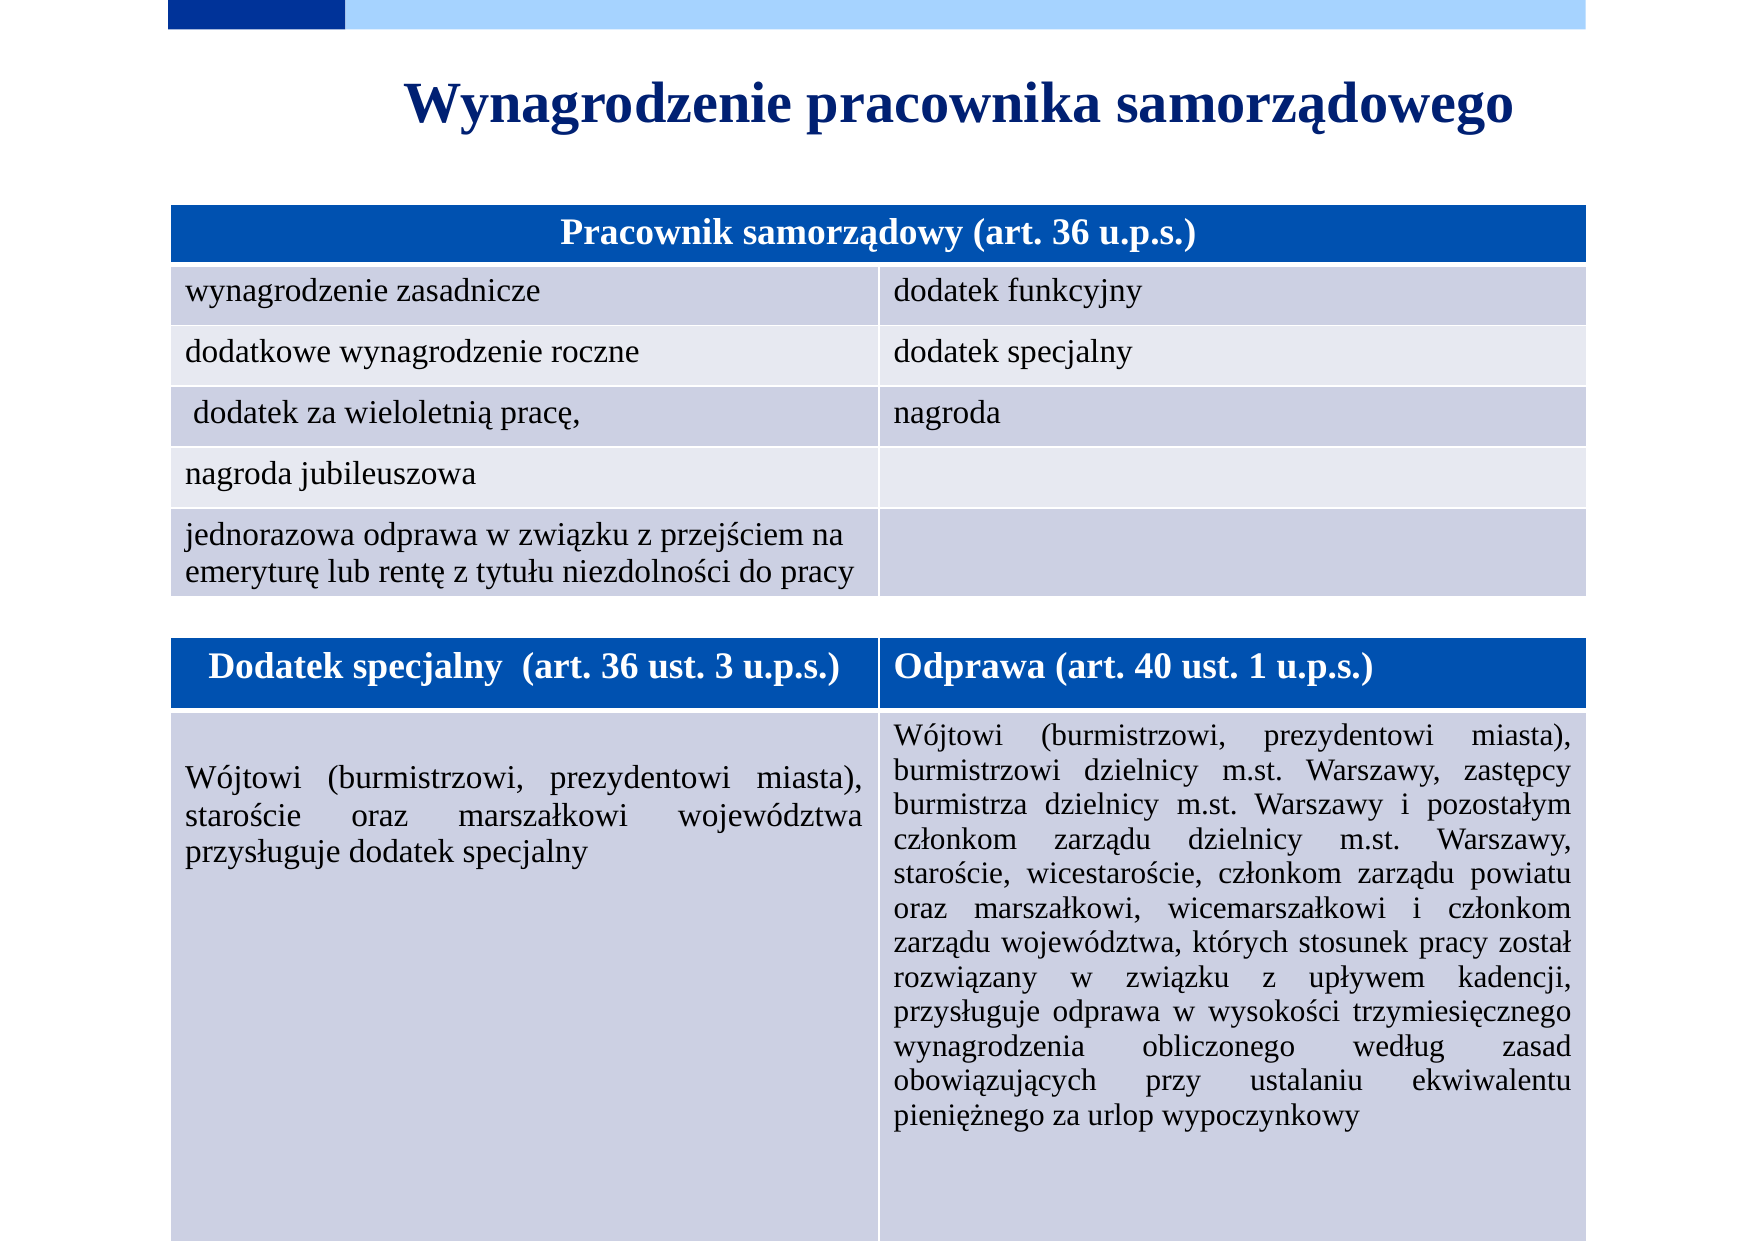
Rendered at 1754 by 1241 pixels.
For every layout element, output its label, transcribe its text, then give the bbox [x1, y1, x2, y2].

table_cell dodatkowe wynagrodzenie roczne [171, 326, 878, 385]
table_cell nagroda jubileuszowa [171, 448, 878, 507]
table_cell wynagrodzenie zasadnicze [171, 267, 878, 325]
table_header Pracownik samorządowy (art. 36 u.p.s.) [171, 205, 1586, 262]
title Wynagrodzenie pracownika samorządowego [250, 59, 1669, 237]
table_cell [880, 448, 1586, 507]
table_header Odprawa (art. 40 ust. 1 u.p.s.) [880, 638, 1586, 708]
table_cell dodatek specjalny [880, 326, 1586, 385]
table_cell dodatek funkcyjny [880, 267, 1586, 325]
table_cell Wójtowi (burmistrzowi, prezydentowi miasta), staroście oraz marszałkowi województwa przysługuje dodatek specjalny [171, 713, 878, 1241]
table_cell Wójtowi (burmistrzowi, prezydentowi miasta), burmistrzowi dzielnicy m.st. Warszawy, zastępcy burmistrza dzielnicy m.st. Warszawy i pozostałym członkom zarządu dzielnicy m.st. Warszawy, staroście, wicestaroście, członkom zarządu powiatu oraz marszałkowi, wicemarszałkowi i członkom zarządu województwa, których stosunek pracy został rozwiązany w związku z upływem kadencji, przysługuje odprawa w wysokości trzymiesięcznego wynagrodzenia obliczonego według zasad obowiązujących przy ustalaniu ekwiwalentu pieniężnego za urlop wypoczynkowy [880, 713, 1586, 1241]
table_cell nagroda [880, 387, 1586, 446]
table_cell jednorazowa odprawa w związku z przejściem na emeryturę lub rentę z tytułu niezdolności do pracy [171, 509, 878, 596]
table_cell [880, 509, 1586, 596]
table_cell dodatek za wieloletnią pracę, [171, 387, 878, 446]
table_header Dodatek specjalny (art. 36 ust. 3 u.p.s.) [171, 638, 878, 708]
